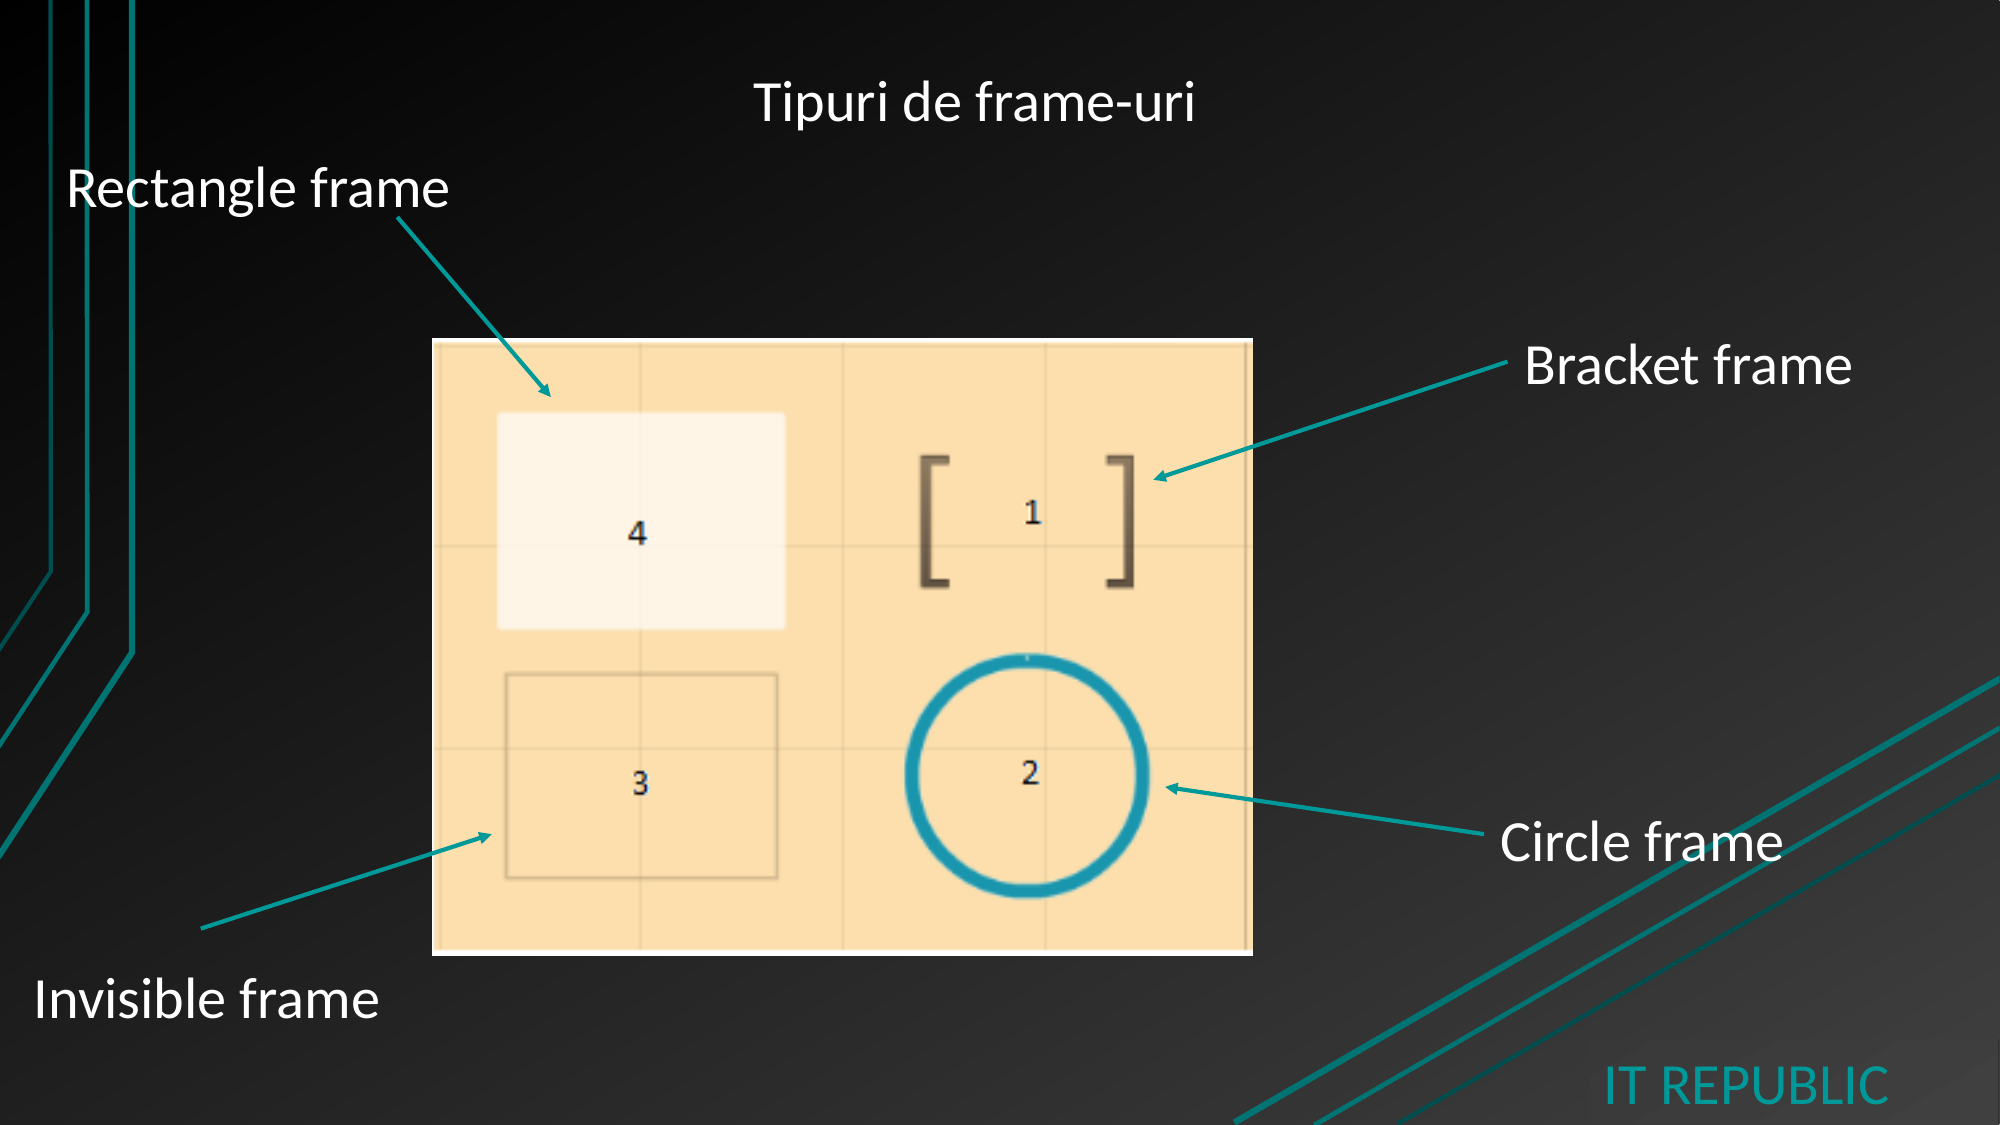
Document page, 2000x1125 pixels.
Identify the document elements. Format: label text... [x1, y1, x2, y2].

text_box Rectangle frame [51, 142, 466, 227]
picture [432, 337, 1253, 956]
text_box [1164, 786, 1485, 835]
text_box Invisible frame [19, 953, 396, 1039]
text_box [396, 216, 552, 398]
text_box Tipuri de frame-uri [738, 55, 1213, 141]
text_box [200, 833, 492, 929]
text_box Bracket frame [1509, 318, 1869, 404]
text_box Circle frame [1485, 795, 1800, 881]
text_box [1153, 361, 1508, 480]
